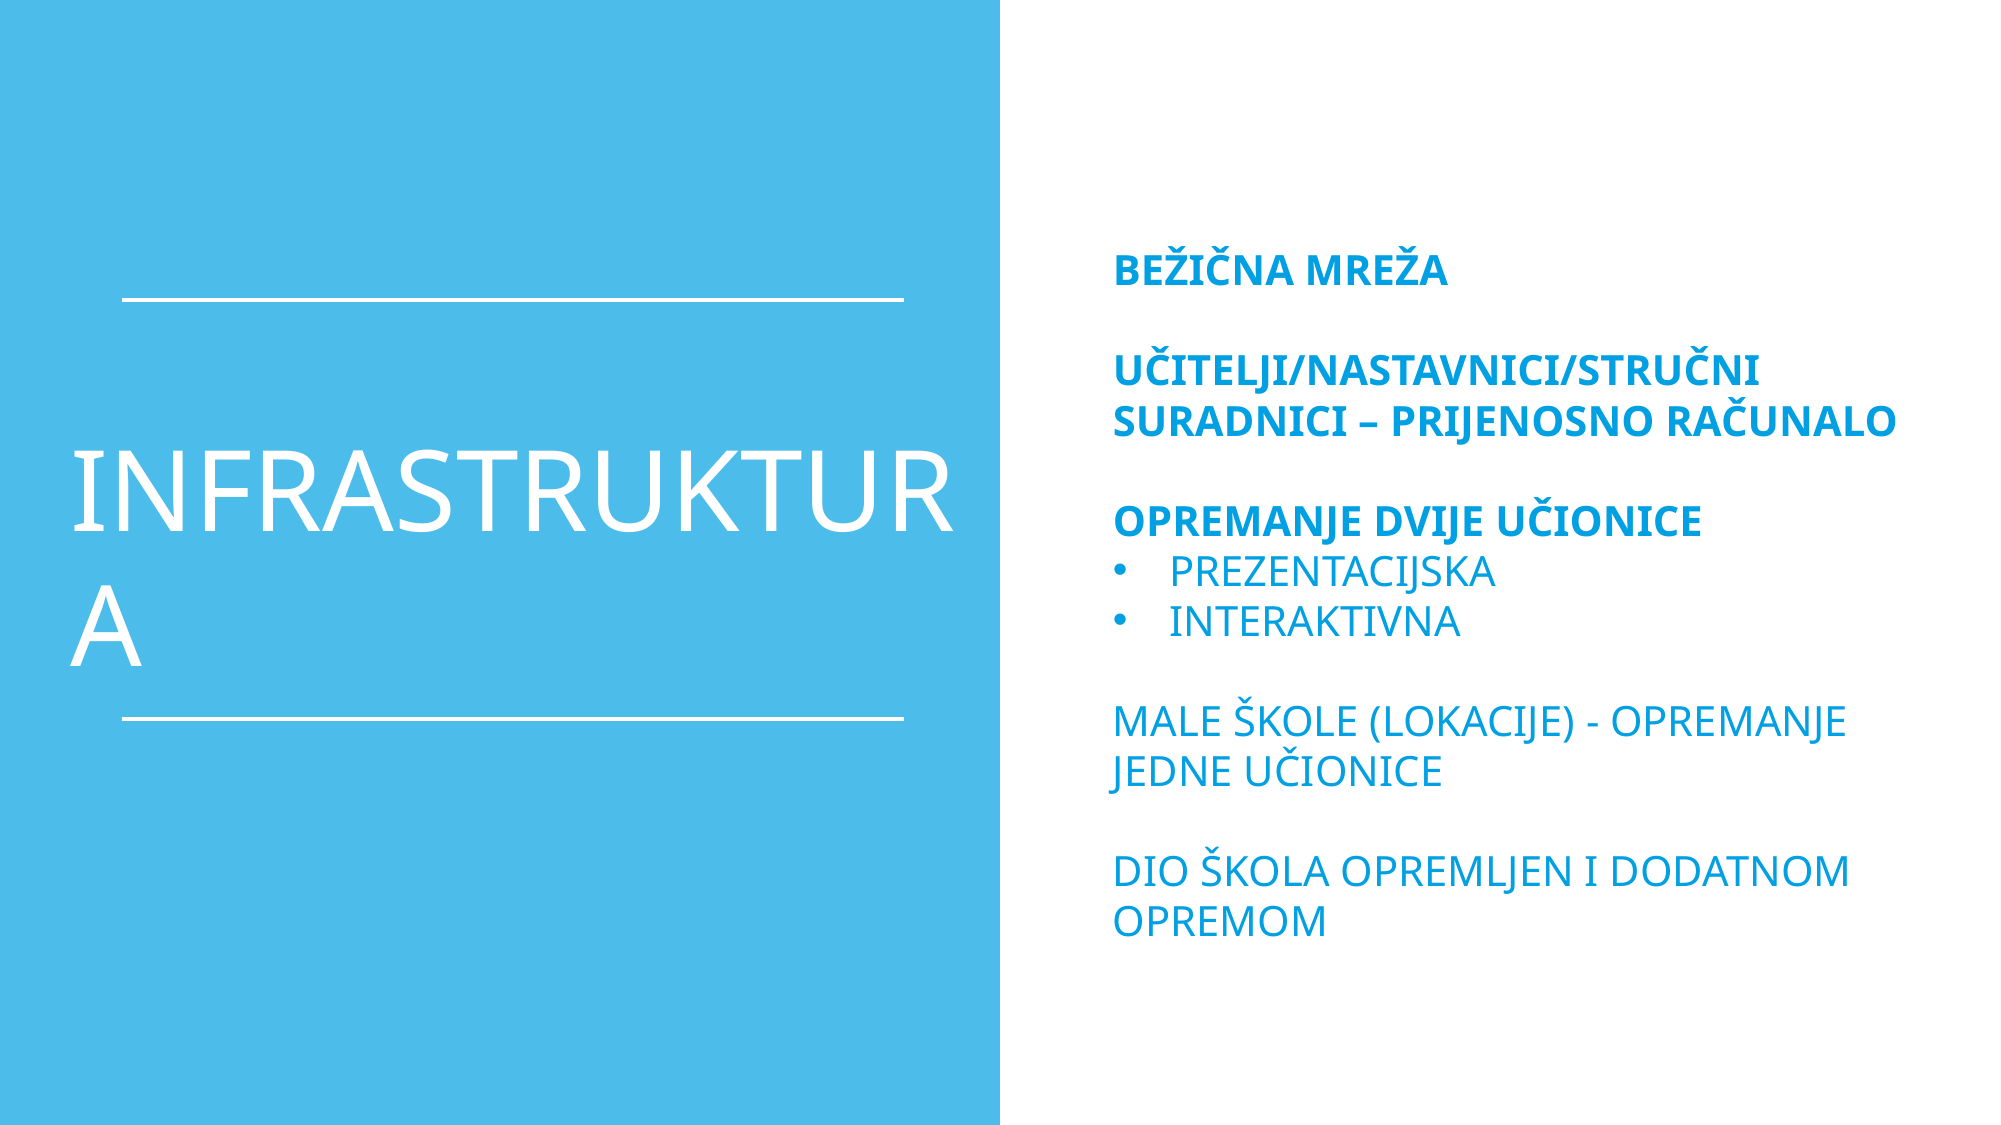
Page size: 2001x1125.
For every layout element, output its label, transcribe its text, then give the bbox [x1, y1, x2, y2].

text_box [0, 0, 1000, 1125]
text_box BEŽIČNA MREŽA UČITELJI/NASTAVNICI/STRUČNI SURADNICI – PRIJENOSNO RAČUNALO OPREMANJE DVIJE UČIONICE PREZENTACIJSKA INTERAKTIVNA MALE ŠKOLE (LOKACIJE) - OPREMANJE JEDNE UČIONICE DIO ŠKOLA OPREMLJEN I DODATNOM OPREMOM [1098, 236, 1958, 952]
